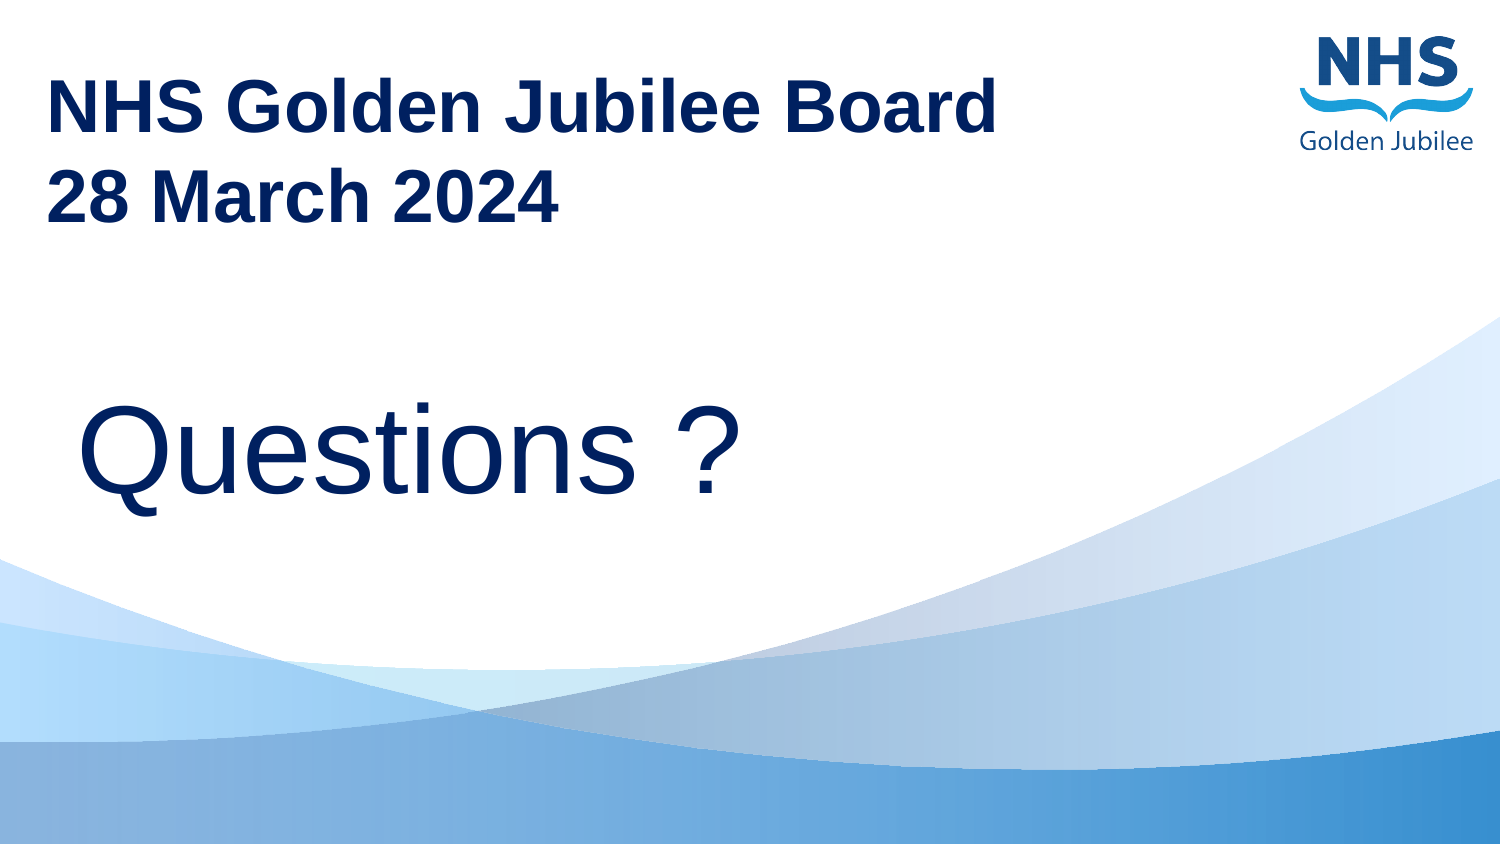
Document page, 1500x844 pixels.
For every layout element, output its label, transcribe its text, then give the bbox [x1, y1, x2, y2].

title NHS Golden Jubilee Board 28 March 2024 [46, 48, 1309, 238]
subtitle Questions ? [63, 163, 1309, 736]
picture [1299, 36, 1474, 157]
